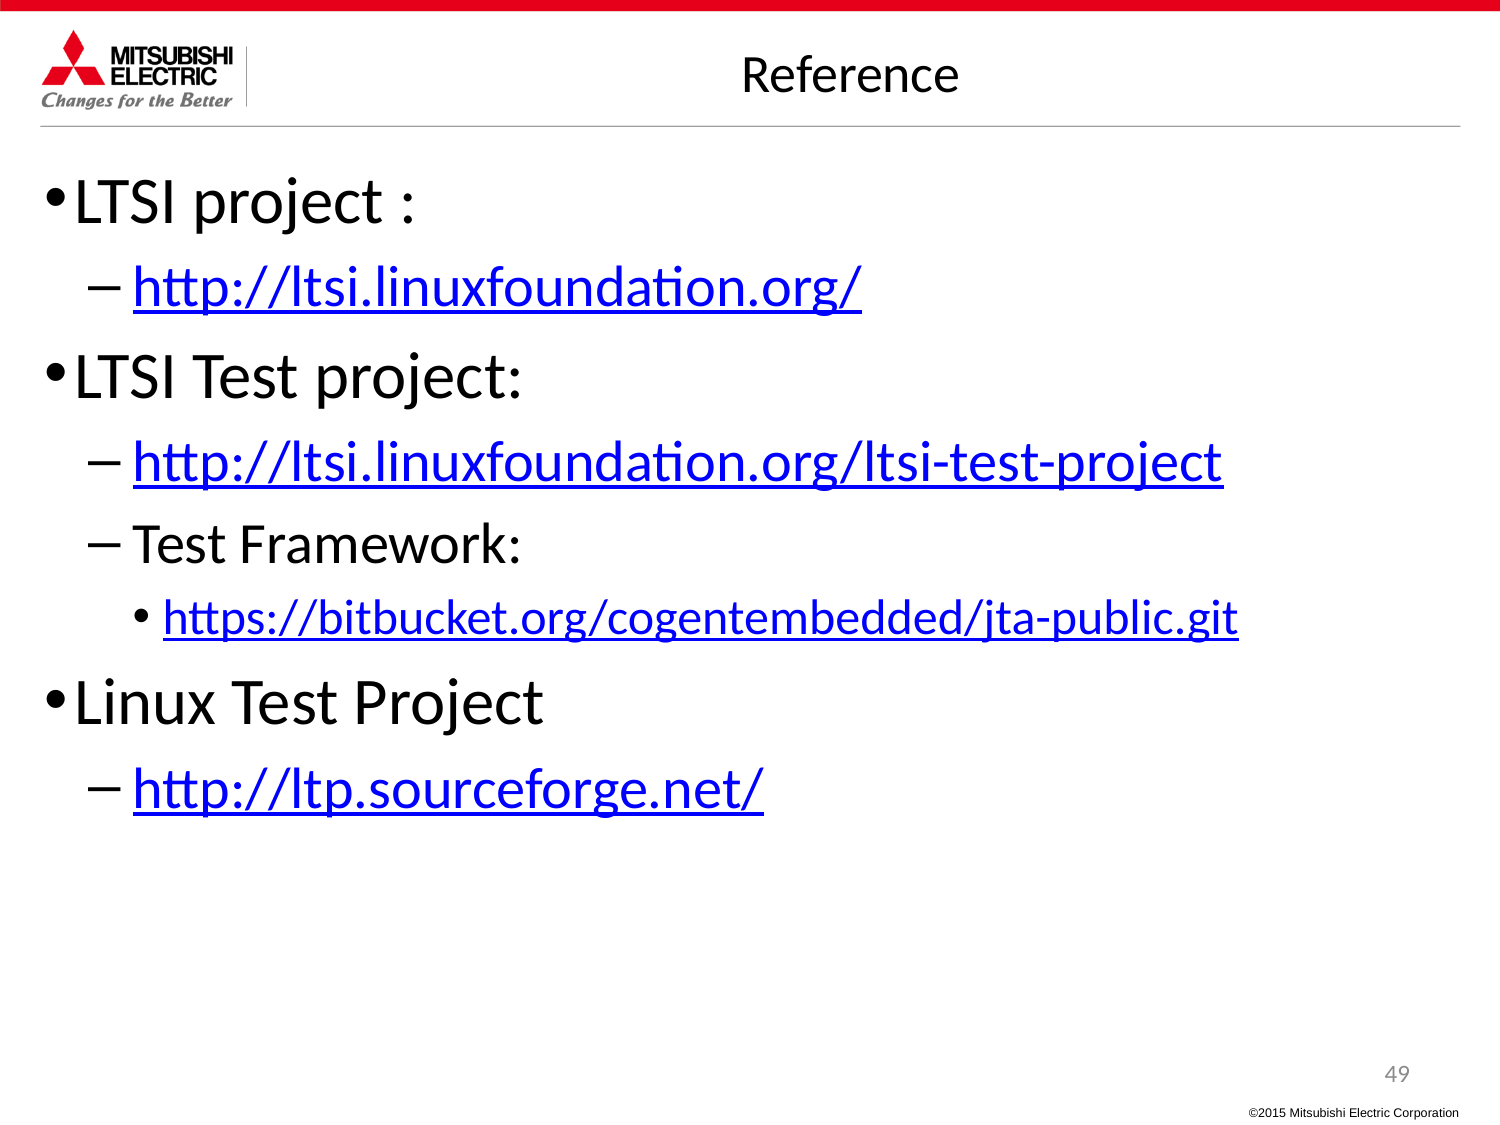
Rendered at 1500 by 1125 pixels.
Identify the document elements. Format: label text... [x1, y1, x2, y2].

picture [0, 0, 1500, 1125]
title Reference [242, 30, 1461, 112]
slide_number 49 [1074, 1042, 1425, 1103]
list LTSI project : http://ltsi.linuxfoundation.org/ LTSI Test project: http://ltsi.linuxfoundation.org/ltsi-test-project Test Framework: https://bitbucket.org/cogentembedded/jta-public.git Linux Test Project http://ltp.sourceforge.net/ [29, 149, 1483, 1035]
